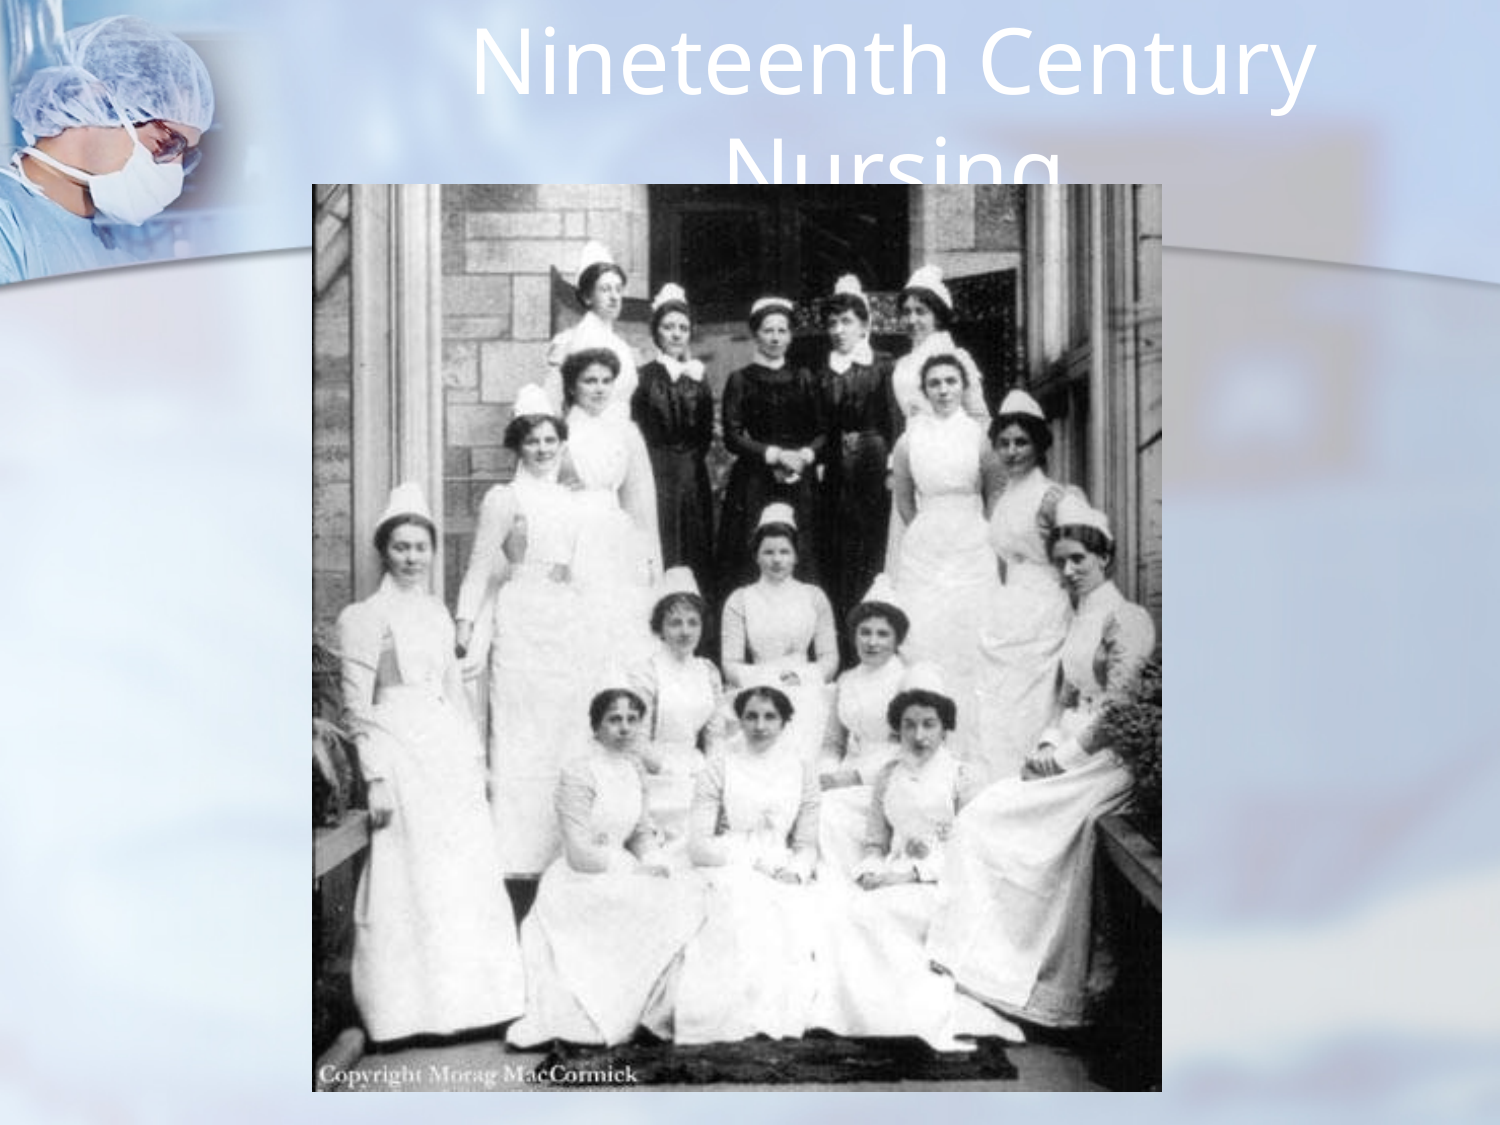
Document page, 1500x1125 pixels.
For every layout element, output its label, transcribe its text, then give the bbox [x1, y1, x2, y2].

title Nineteenth Century Nursing [287, 24, 1500, 200]
picture [0, 0, 1500, 1125]
